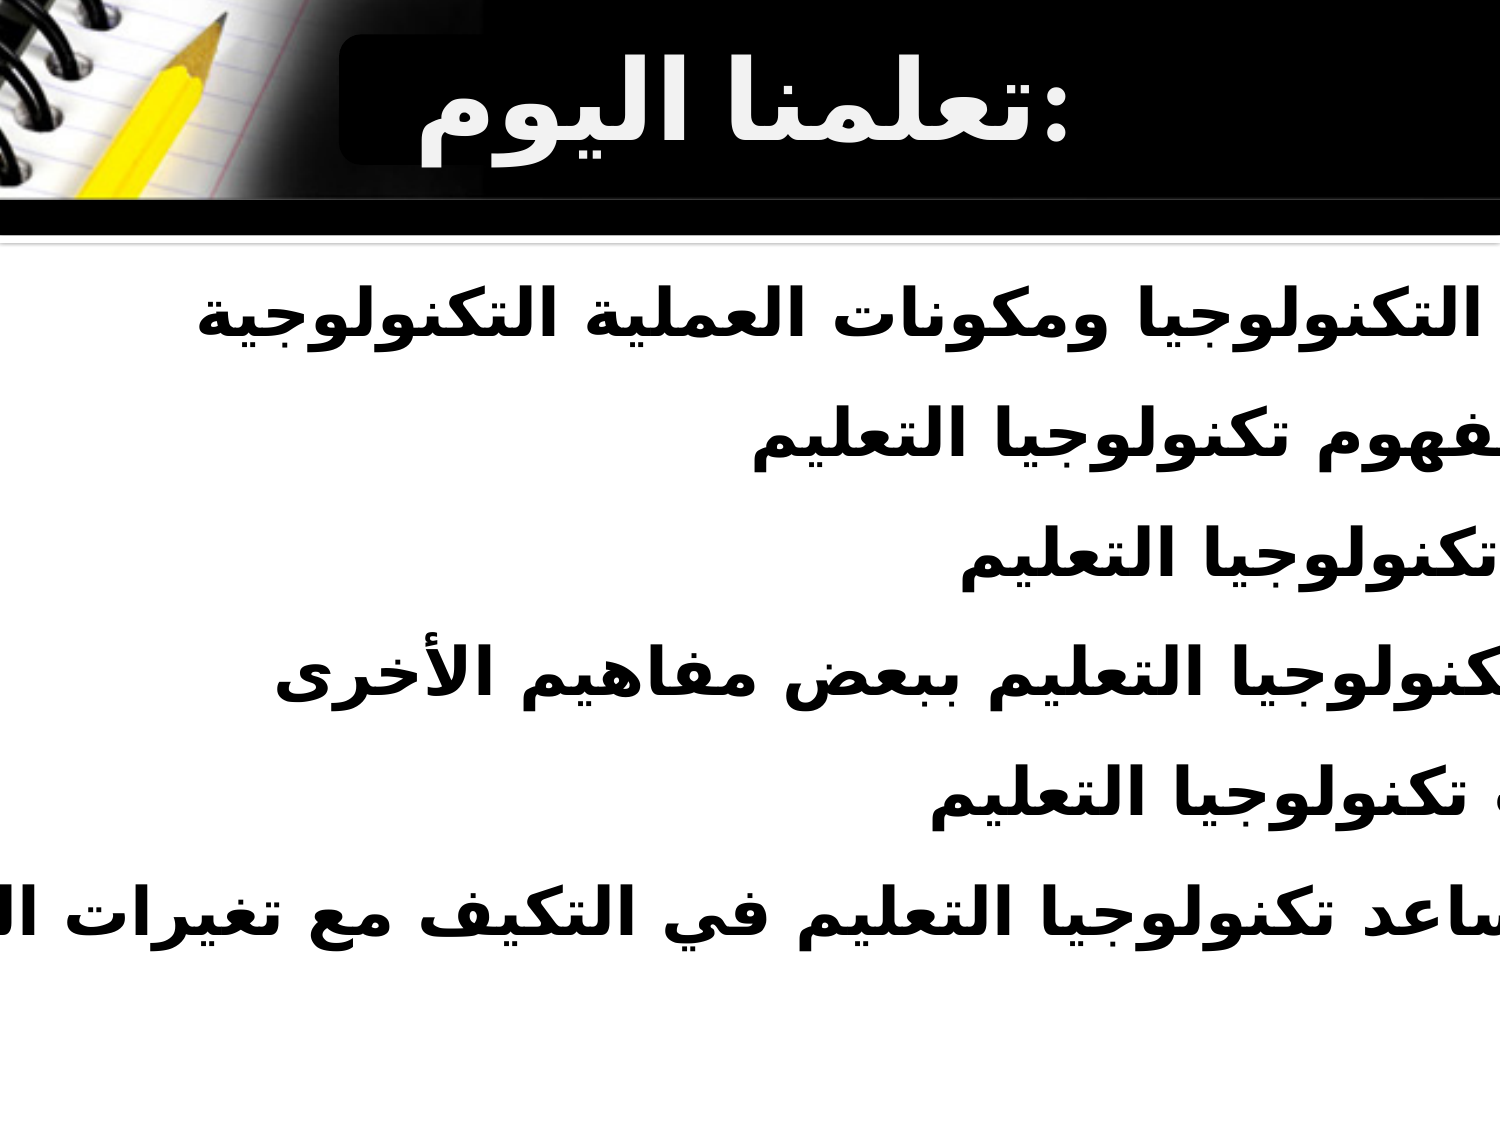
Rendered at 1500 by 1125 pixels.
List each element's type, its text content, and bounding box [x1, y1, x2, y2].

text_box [0, 0, 1500, 200]
text_box مفهوم التكنولوجيا ومكونات العملية التكنولوجية تطور مفهوم تكنولوجيا التعليم تعريف تكنولوجيا التعليم علاقة تكنولوجيا التعليم ببعض مفاهيم الأخرى مكونات تكنولوجيا التعليم كيف تساعد تكنولوجيا التعليم في التكيف مع تغيرات التربية [0, 262, 1500, 957]
